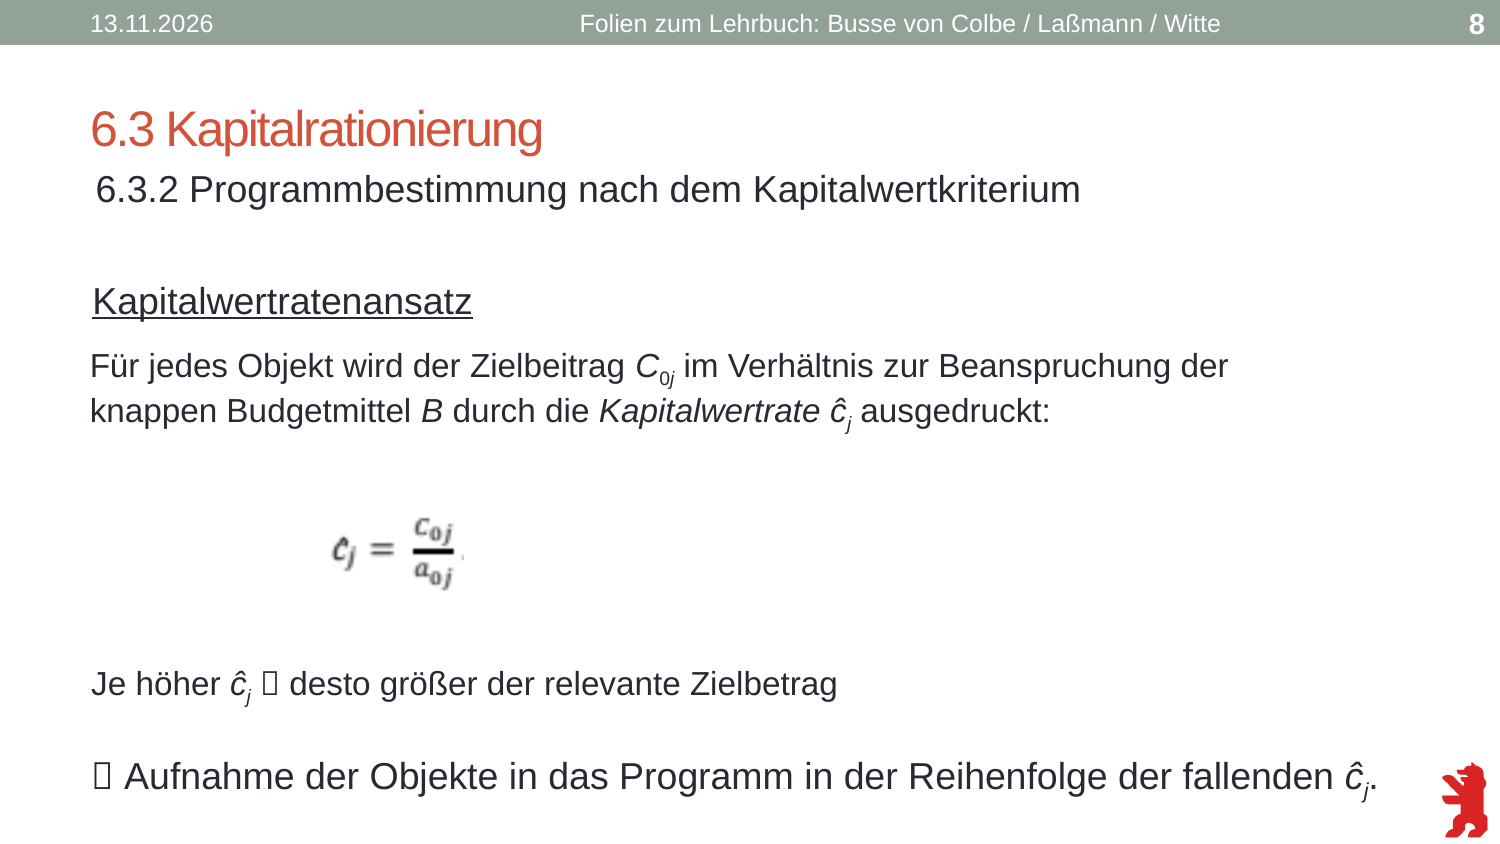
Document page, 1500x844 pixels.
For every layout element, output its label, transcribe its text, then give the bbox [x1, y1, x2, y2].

picture [1434, 760, 1500, 844]
picture [303, 472, 464, 639]
footer Folien zum Lehrbuch: Busse von Colbe / Laßmann / Witte [562, 2, 1238, 43]
text_box Kapitalwertratenansatz [77, 270, 489, 330]
text_box Je höher ĉj  desto größer der relevante Zielbetrag  Aufnahme der Objekte in das Programm in der Reihenfolge der fallenden ĉj. [76, 654, 1415, 811]
text_box 6.3.2 Programmbestimmung nach dem Kapitalwertkriterium [80, 157, 1097, 217]
slide_number 8 [1325, 2, 1500, 43]
title 6.3 Kapitalrationierung [75, 65, 1425, 188]
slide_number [75, 2, 550, 43]
text_box Für jedes Objekt wird der Zielbeitrag C0j im Verhältnis zur Beanspruchung der knappen Budgetmittel B durch die Kapitalwertrate ĉj ausgedruckt: [75, 336, 1351, 482]
